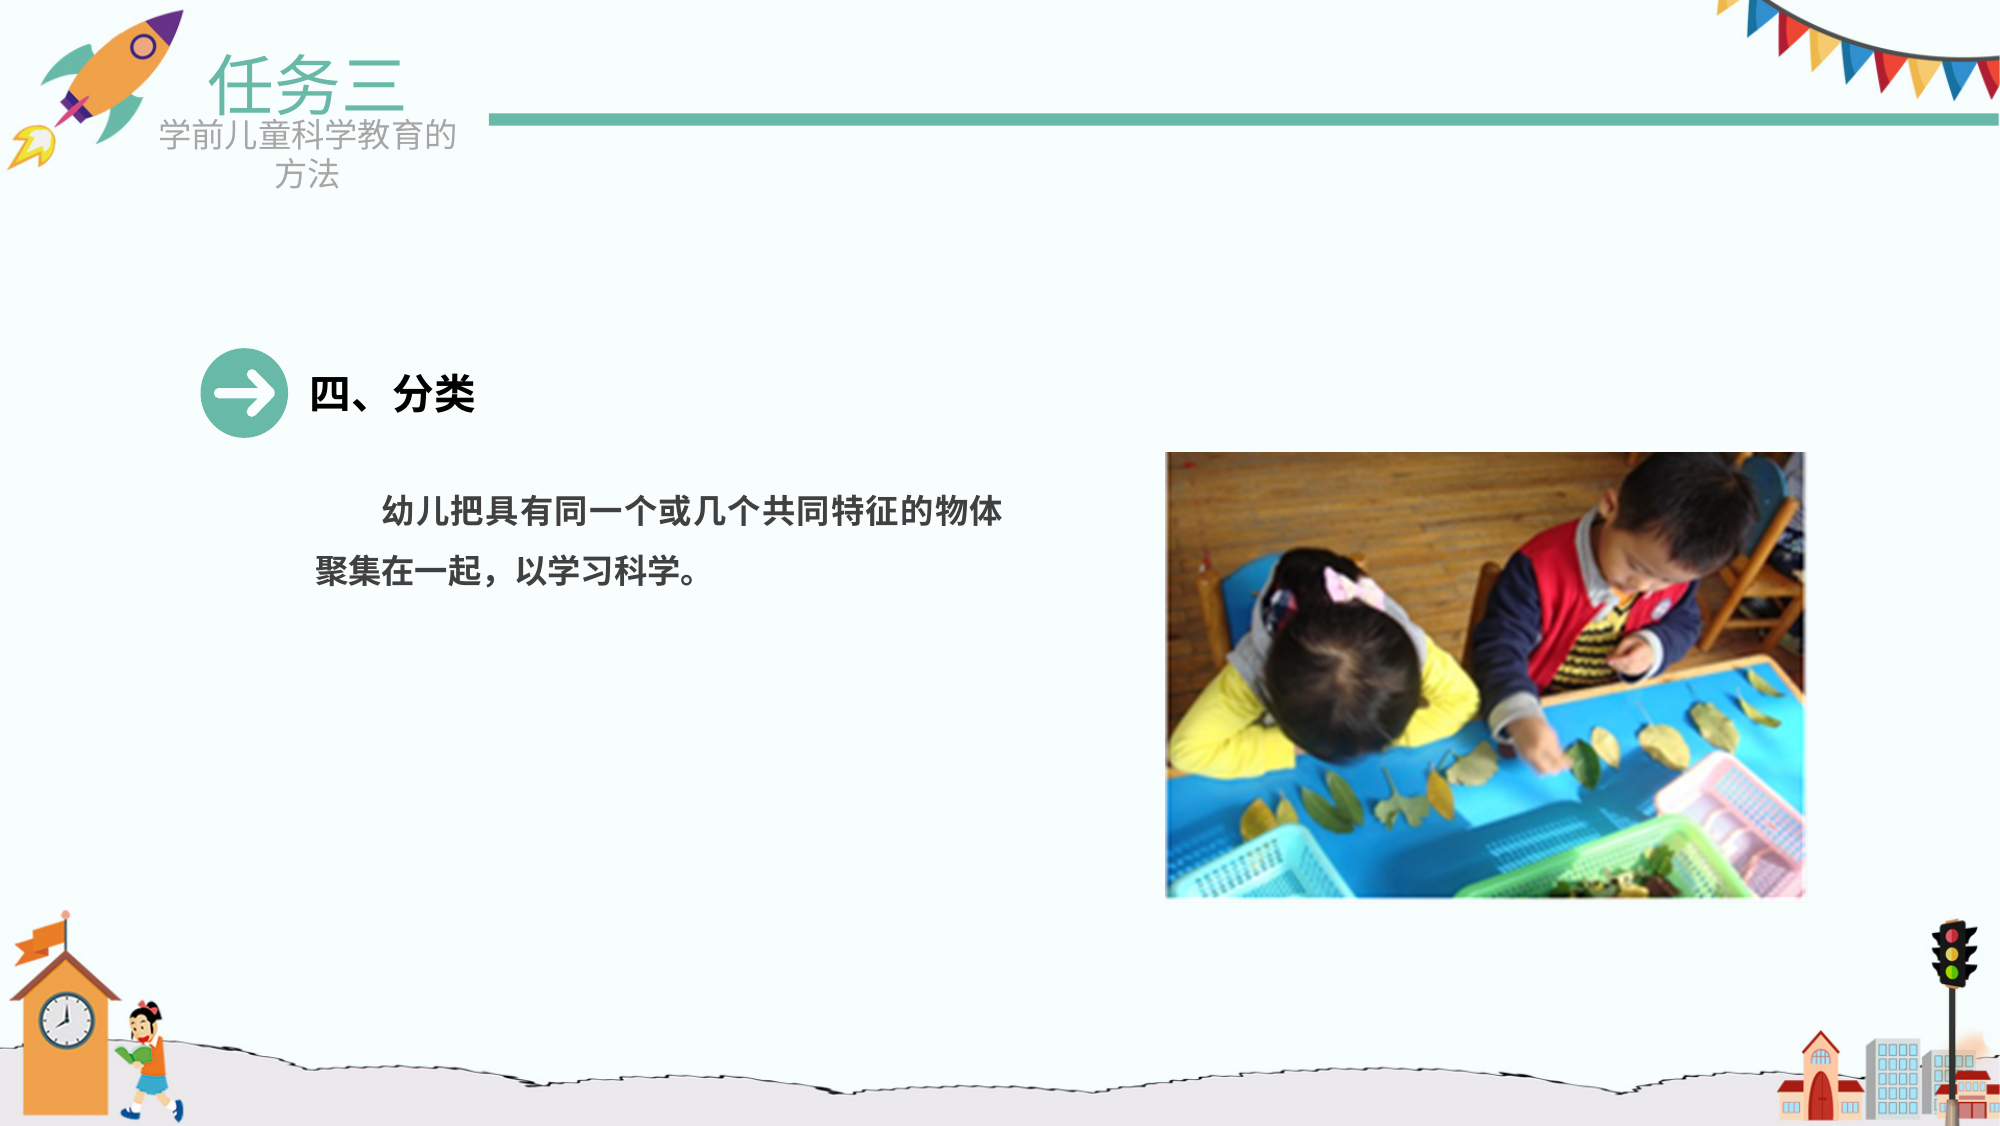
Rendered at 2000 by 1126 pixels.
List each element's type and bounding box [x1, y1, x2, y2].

text_box [155, 43, 1999, 195]
picture [0, 0, 2000, 1126]
text_box [200, 347, 1019, 600]
